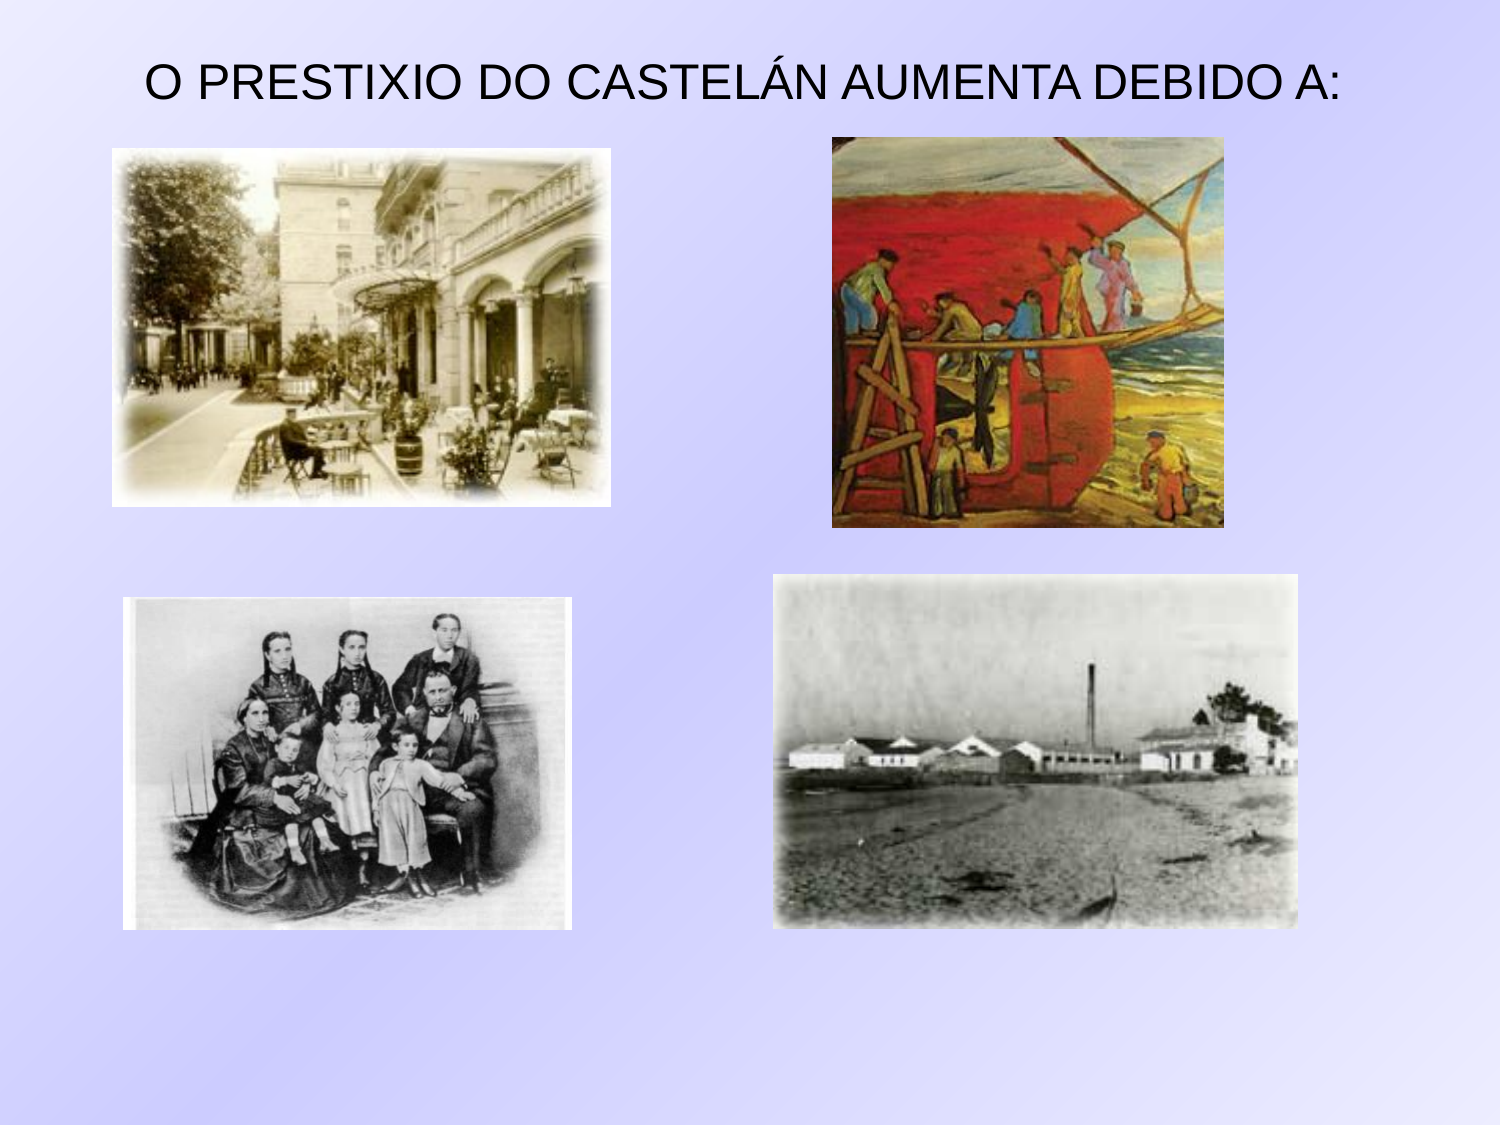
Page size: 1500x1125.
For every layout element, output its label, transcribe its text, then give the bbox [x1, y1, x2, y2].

picture [832, 136, 1224, 529]
picture [111, 148, 611, 508]
text_box O PRESTIXIO DO CASTELÁN AUMENTA DEBIDO A: [130, 42, 1359, 118]
picture [773, 573, 1299, 929]
picture [123, 597, 573, 931]
